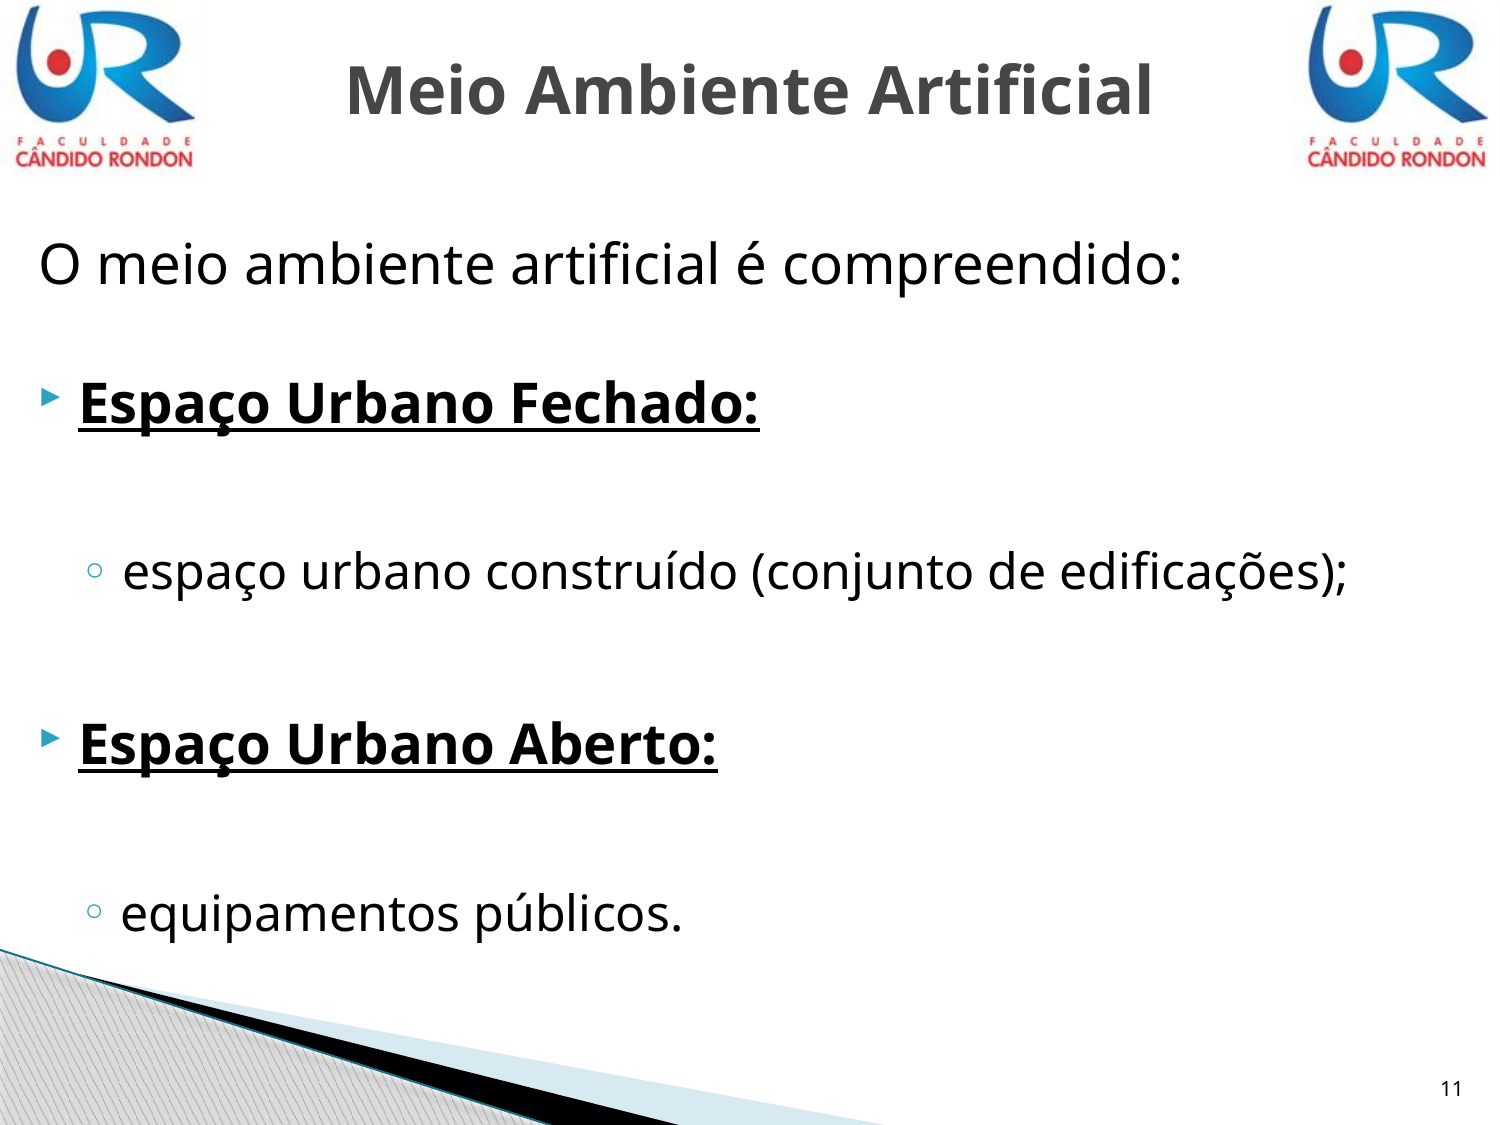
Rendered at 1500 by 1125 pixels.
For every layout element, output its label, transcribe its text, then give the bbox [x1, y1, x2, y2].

text_box Meio Ambiente Artificial [213, 35, 1286, 141]
picture [1292, 0, 1500, 183]
list O meio ambiente artificial é compreendido: Espaço Urbano Fechado: espaço urbano construído (conjunto de edificações); Espaço Urbano Aberto: equipamentos públicos. [23, 187, 1477, 997]
slide_number 11 [1418, 1051, 1479, 1112]
picture [0, 0, 208, 183]
